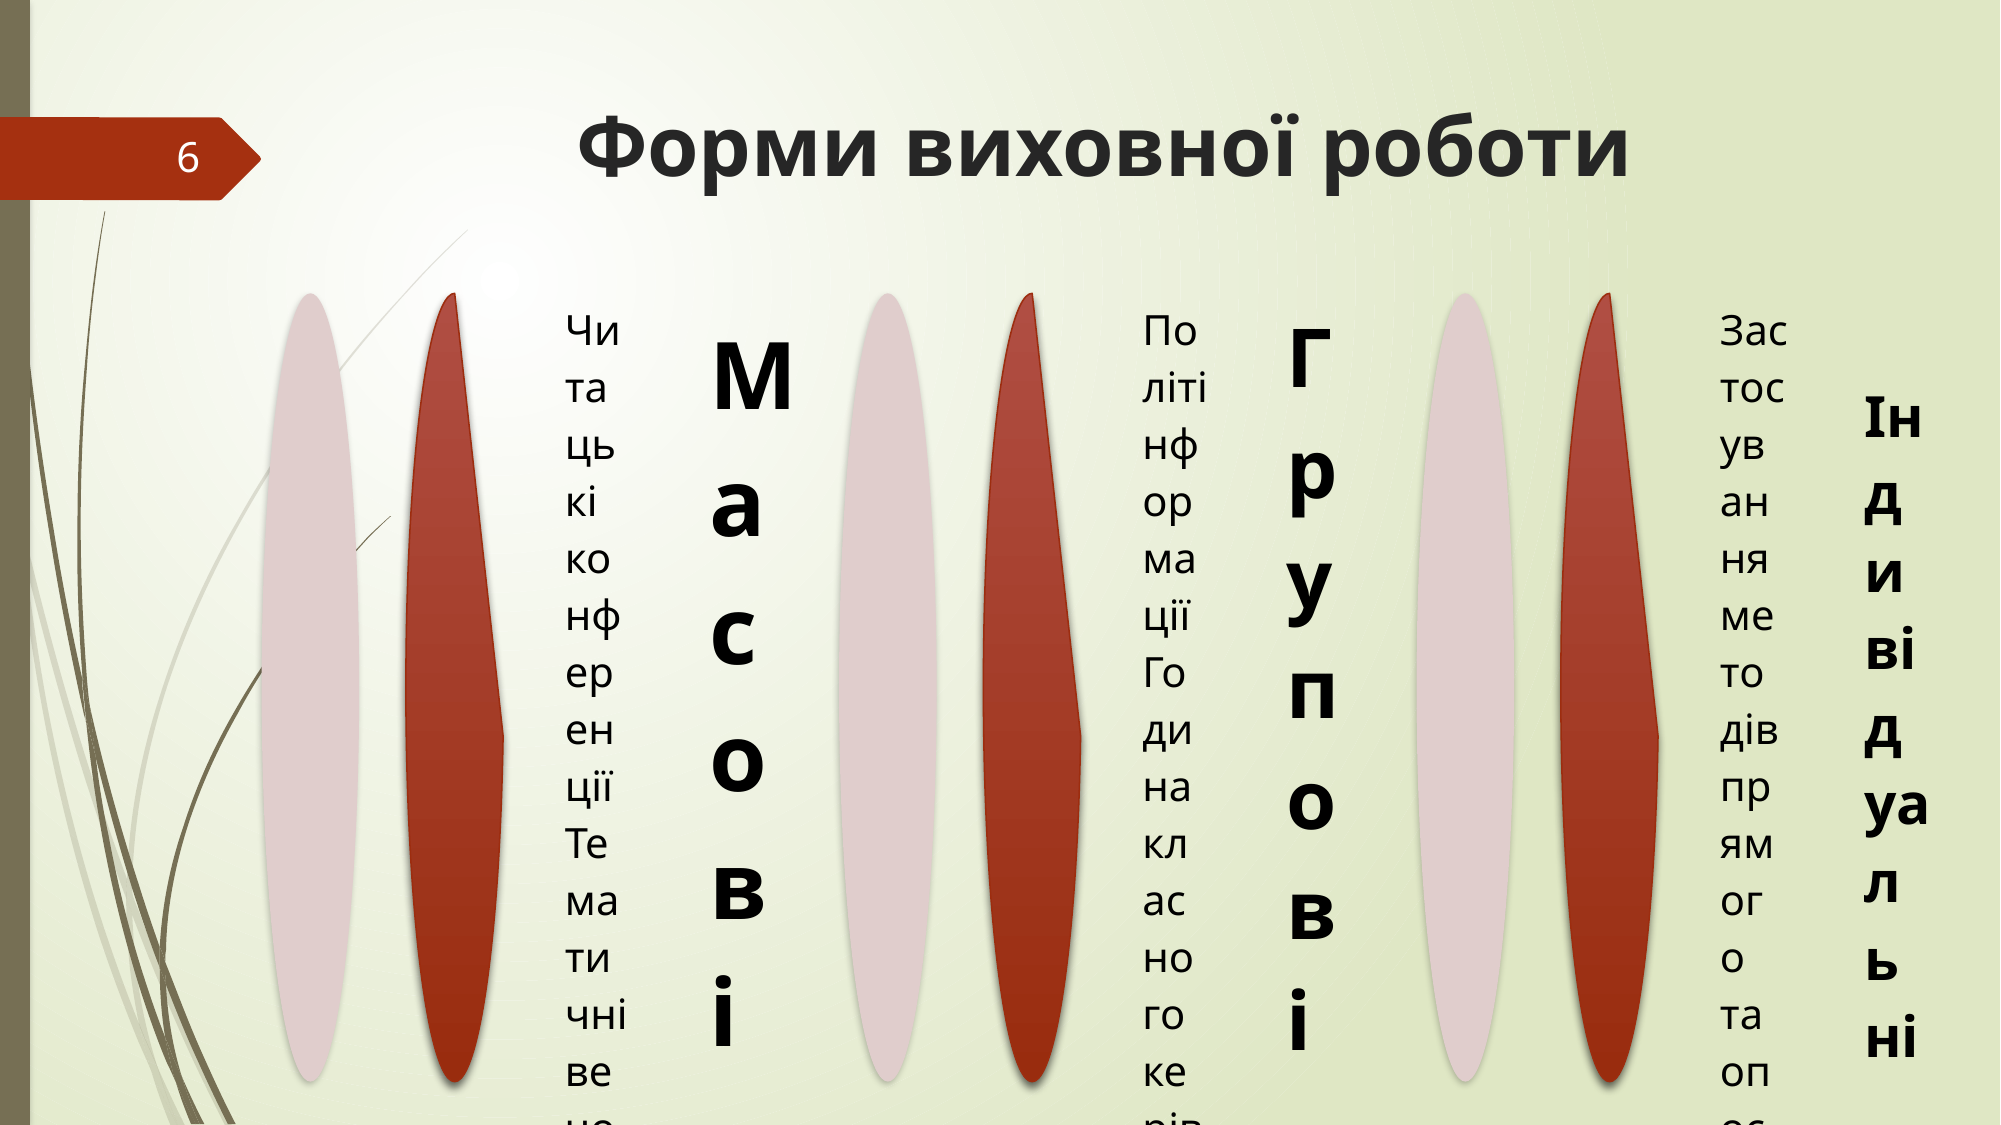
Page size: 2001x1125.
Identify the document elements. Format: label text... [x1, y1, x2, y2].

slide_number 6 [87, 129, 216, 190]
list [261, 293, 1948, 1082]
title Форми виховної роботи [373, 85, 1836, 215]
